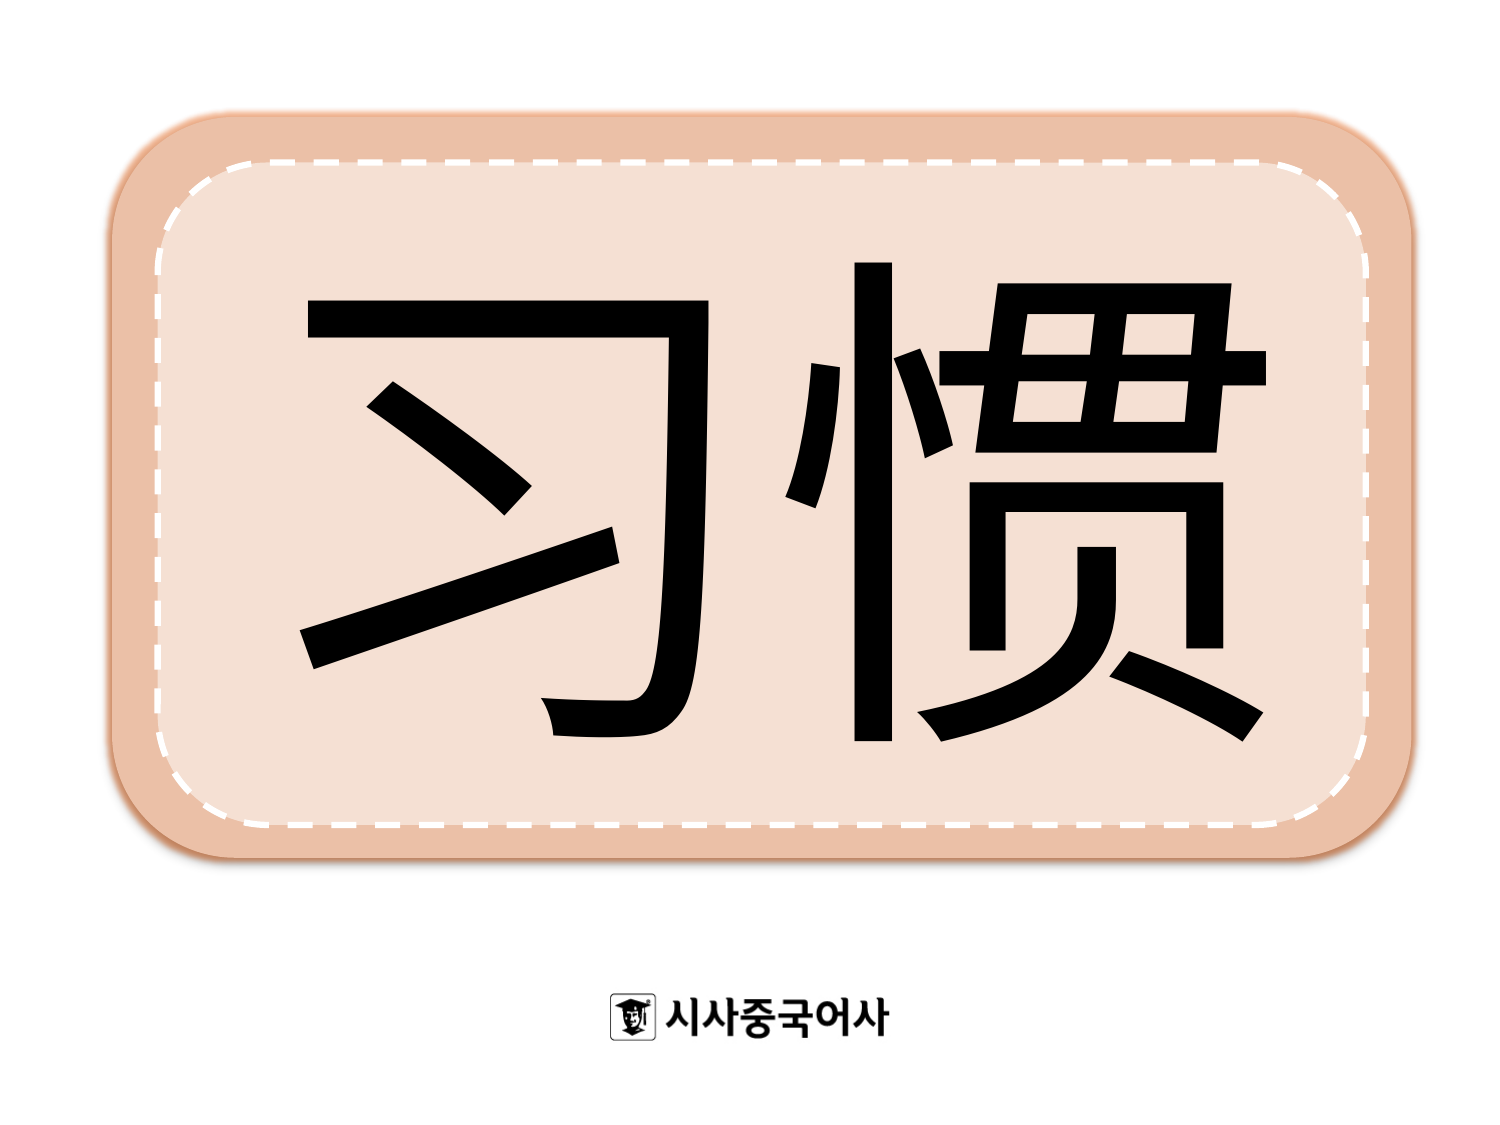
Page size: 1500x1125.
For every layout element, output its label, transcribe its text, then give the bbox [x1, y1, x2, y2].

text_box 习惯 [162, 160, 1371, 824]
picture [602, 987, 898, 1047]
